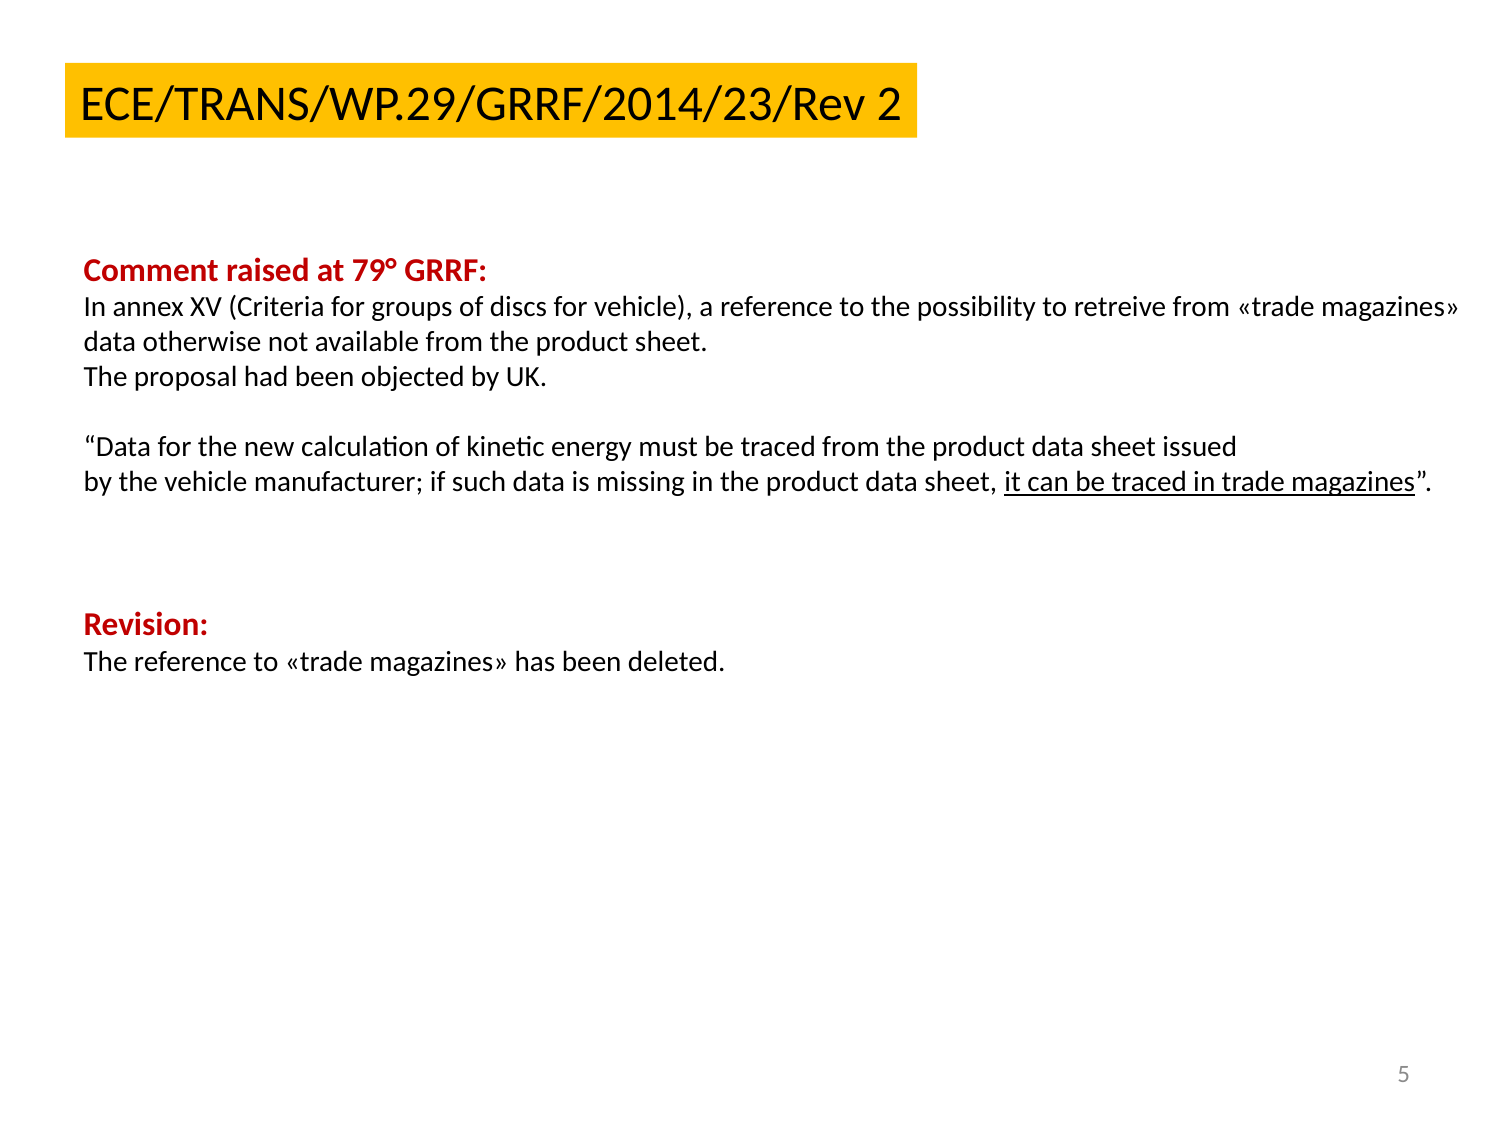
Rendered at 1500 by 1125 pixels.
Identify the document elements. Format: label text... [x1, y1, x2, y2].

text_box ECE/TRANS/WP.29/GRRF/2014/23/Rev 2 [65, 62, 918, 138]
text_box Comment raised at 79° GRRF: In annex XV (Criteria for groups of discs for vehicle), a reference to the possibility to retreive from «trade magazines» data otherwise not available from the product sheet. The proposal had been objected by UK. “Data for the new calculation of kinetic energy must be traced from the product data sheet issued by the vehicle manufacturer; if such data is missing in the product data sheet, it can be traced in trade magazines”. Revision: The reference to «trade magazines» has been deleted. [68, 240, 1477, 720]
slide_number 5 [1074, 1042, 1425, 1103]
